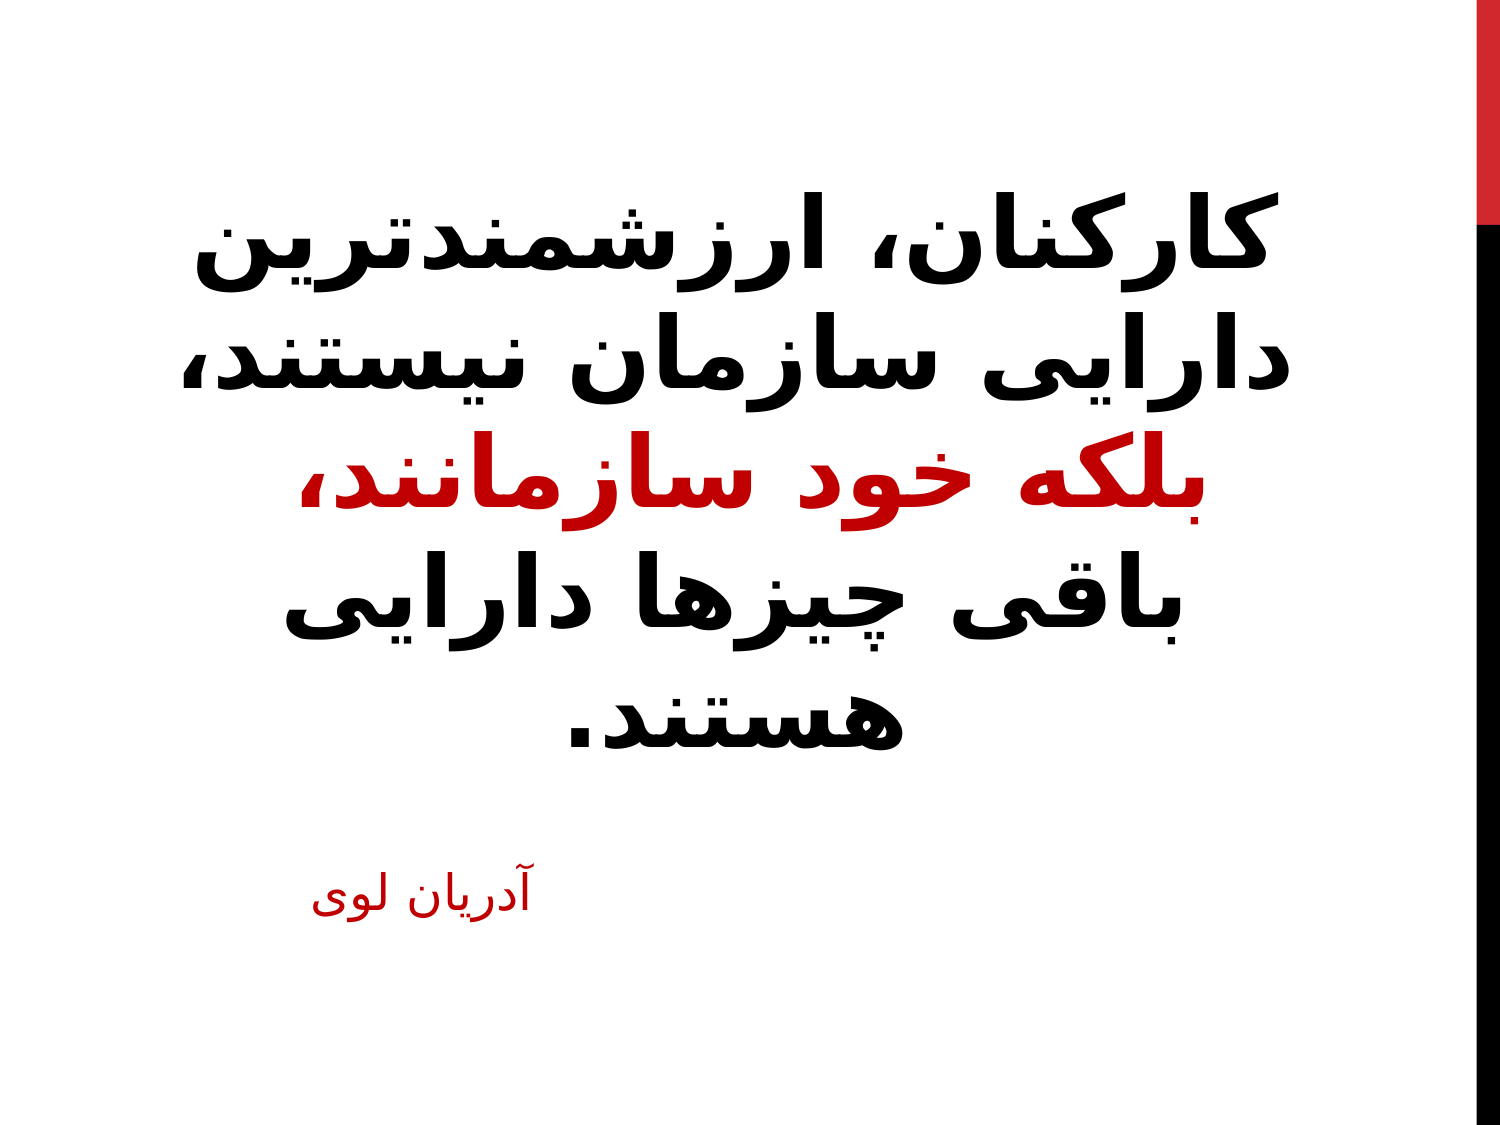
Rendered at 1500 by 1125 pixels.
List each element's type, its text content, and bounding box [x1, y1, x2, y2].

text_box کارکنان، ارزشمندترین دارایی سازمان نیستند، بلکه خود سازمانند، باقی چیزها دارایی هستند. [117, 160, 1353, 776]
text_box آدریان لوی [58, 796, 786, 985]
